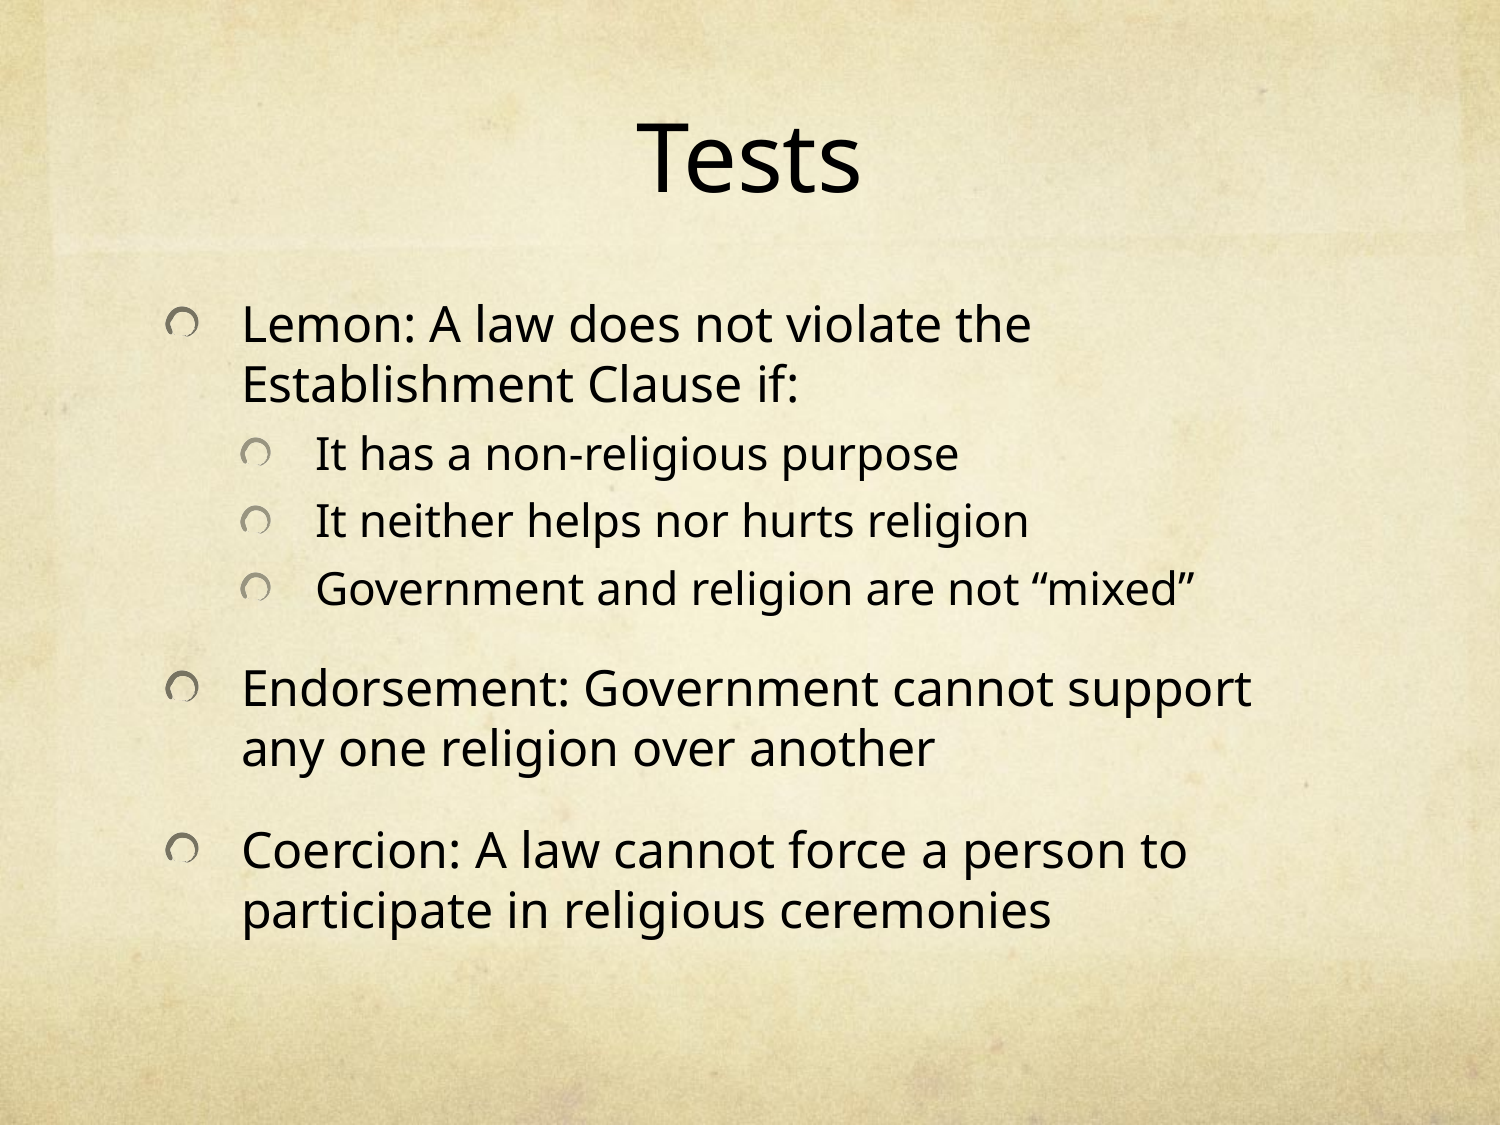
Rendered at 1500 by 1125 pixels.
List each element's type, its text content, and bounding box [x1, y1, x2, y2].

picture [0, 0, 1500, 1125]
list Lemon: A law does not violate the Establishment Clause if: It has a non-religious purpose It neither helps nor hurts religion Government and religion are not “mixed” Endorsement: Government cannot support any one religion over another Coercion: A law cannot force a person to participate in religious ceremonies [150, 284, 1350, 950]
title Tests [150, 82, 1350, 225]
